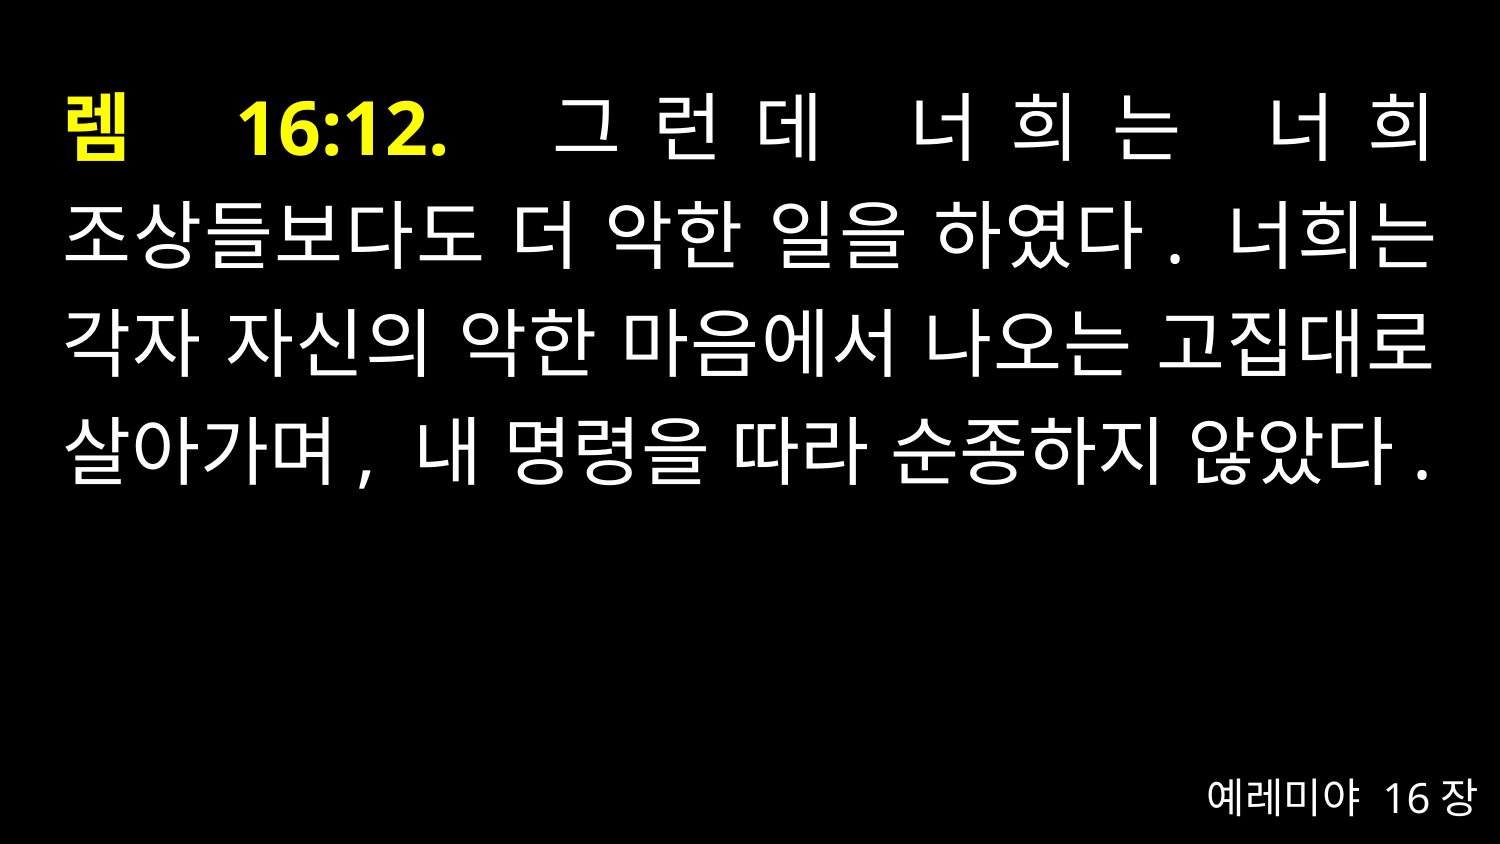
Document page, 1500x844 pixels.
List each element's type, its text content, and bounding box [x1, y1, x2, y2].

subtitle 예레미야 16장 [916, 770, 1500, 844]
title 렘 16:12. 그런데 너희는 너희 조상들보다도 더 악한 일을 하였다. 너희는 각자 자신의 악한 마음에서 나오는 고집대로 살아가며, 내 명령을 따라 순종하지 않았다. [0, 0, 1500, 844]
